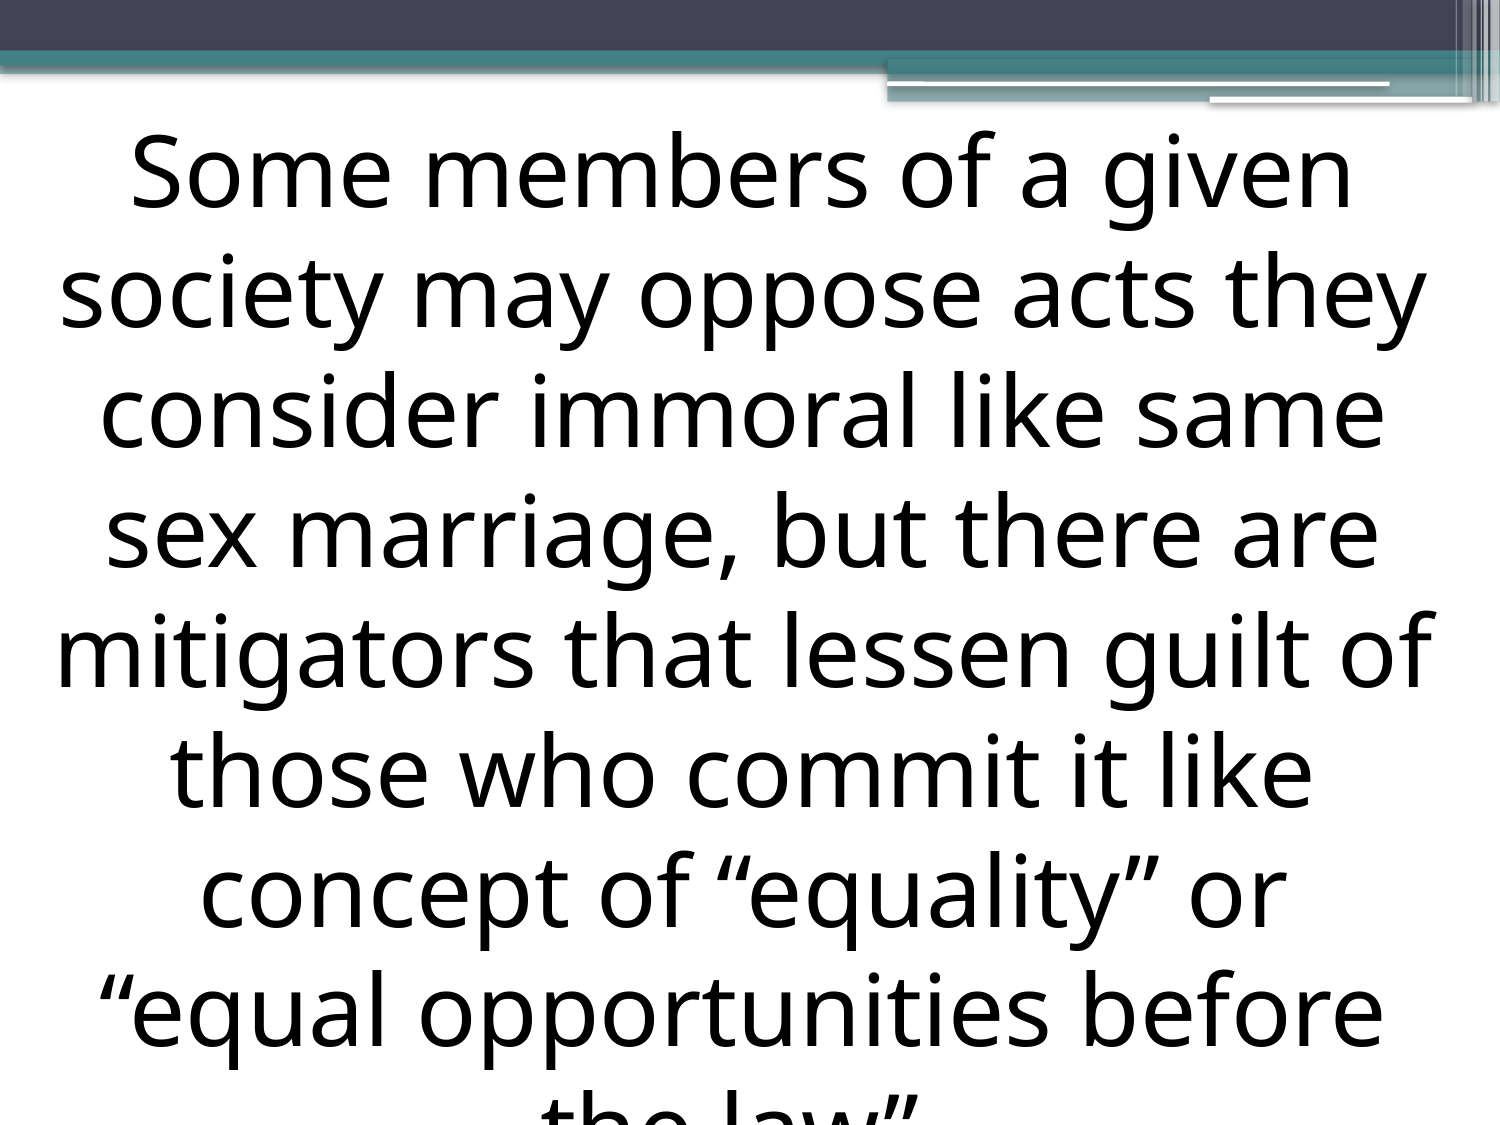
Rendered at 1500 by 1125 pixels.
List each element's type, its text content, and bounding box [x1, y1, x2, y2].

text_box Some members of a given society may oppose acts they consider immoral like same sex marriage, but there are mitigators that lessen guilt of those who commit it like concept of “equality” or “equal opportunities before the law”. [37, 99, 1450, 1125]
